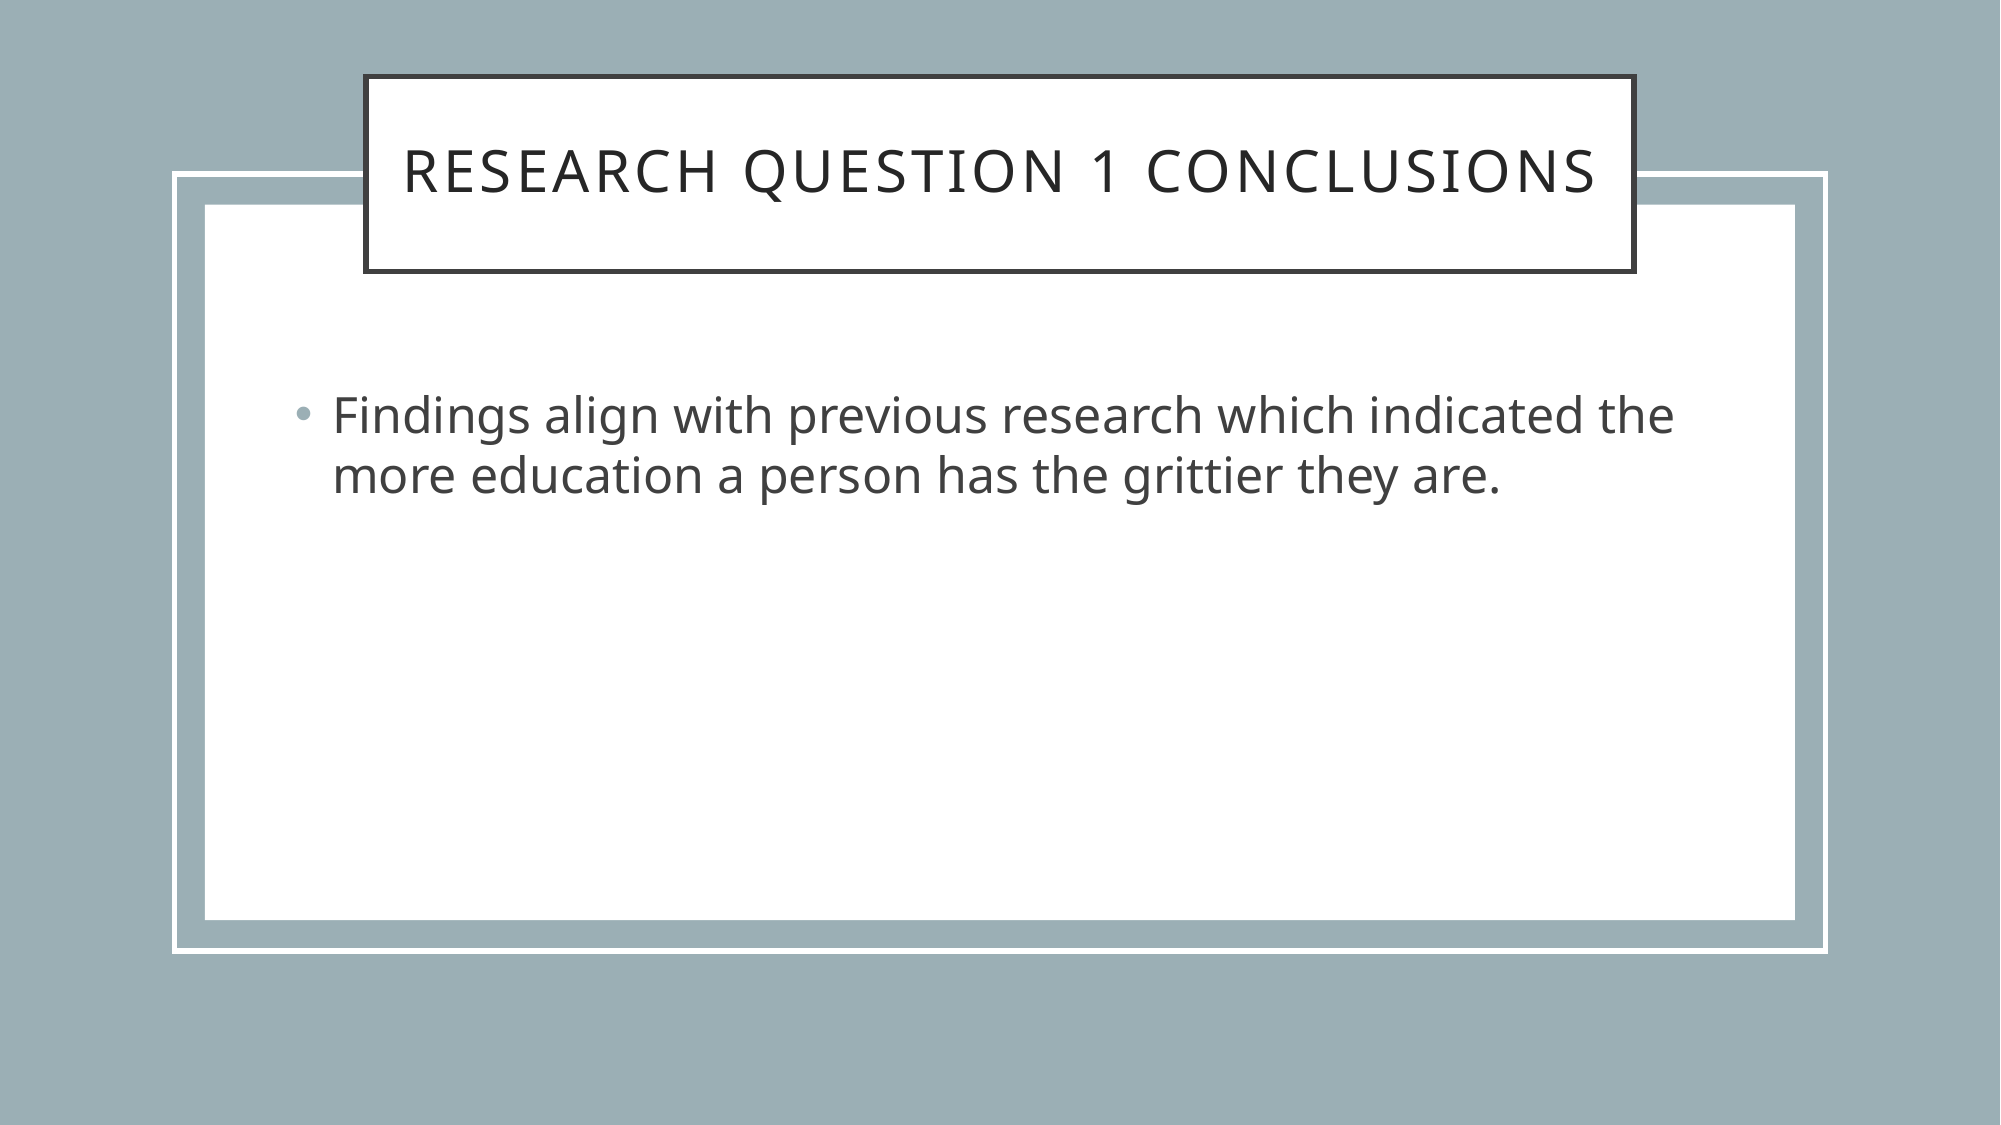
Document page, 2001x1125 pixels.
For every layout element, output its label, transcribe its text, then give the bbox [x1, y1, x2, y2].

text_box [0, 0, 2000, 1125]
title Research Question 1 Conclusions [363, 74, 1637, 274]
list Findings align with previous research which indicated the more education a person has the grittier they are. [279, 375, 1721, 849]
text_box [173, 173, 1827, 952]
